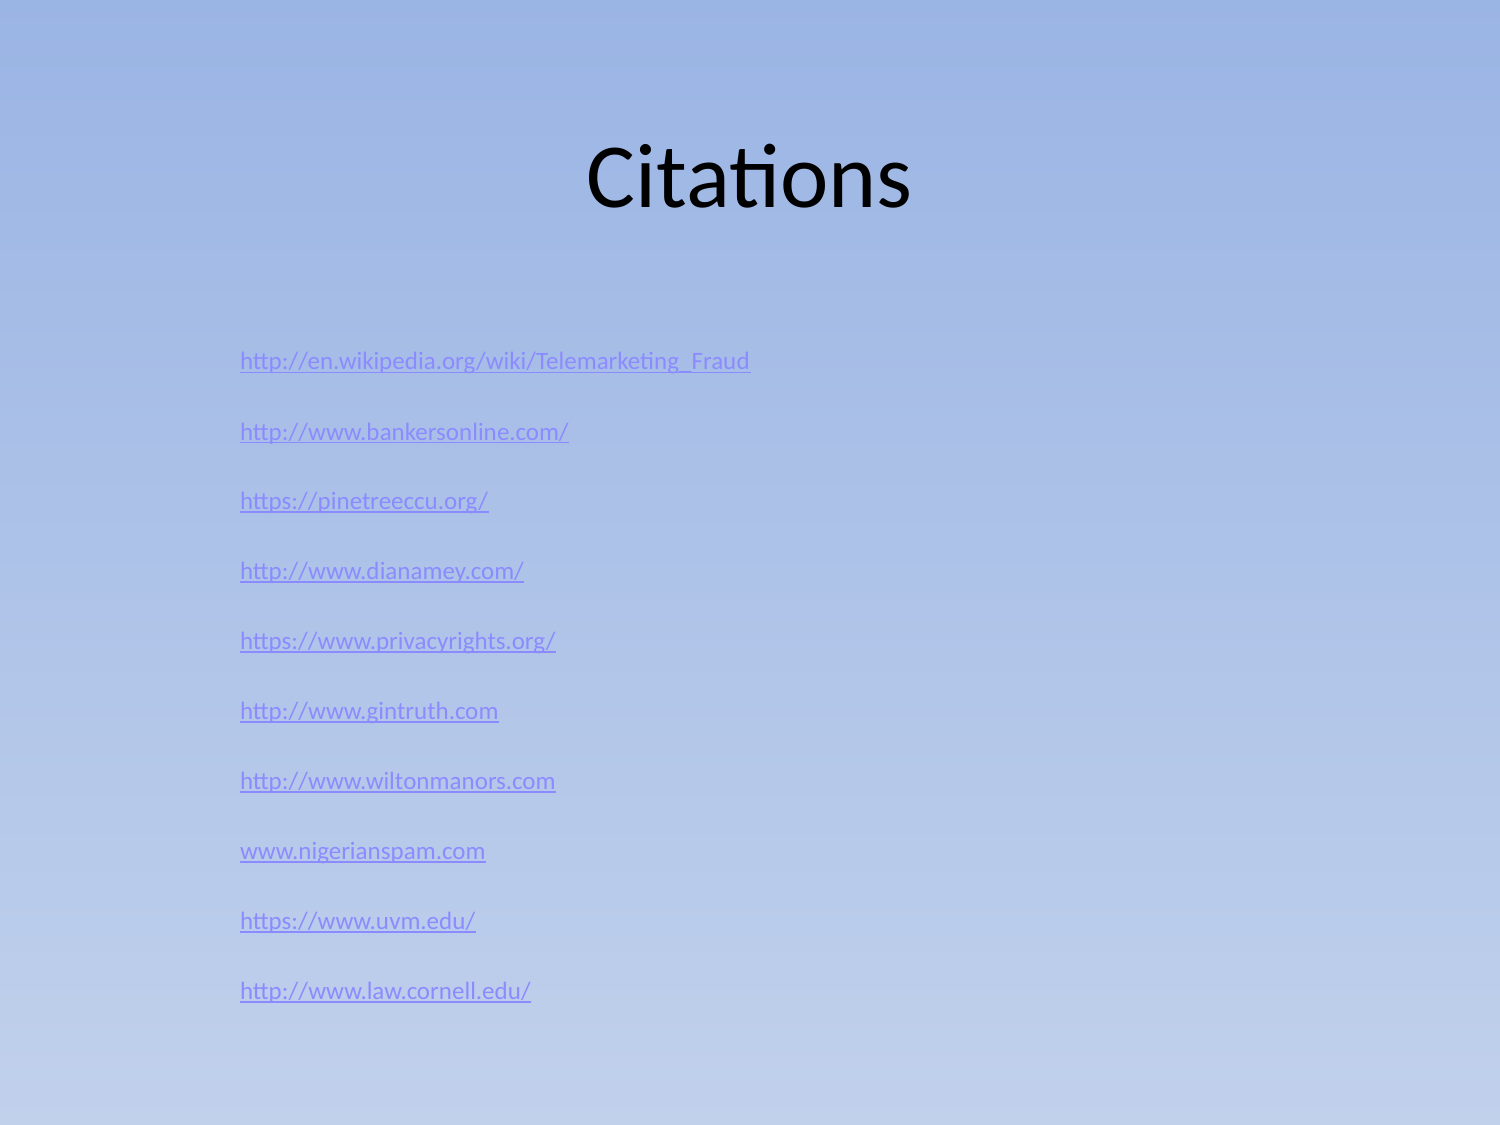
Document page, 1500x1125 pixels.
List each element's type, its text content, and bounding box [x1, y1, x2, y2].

subtitle http://en.wikipedia.org/wiki/Telemarketing_Fraud http://www.bankersonline.com/ https://pinetreeccu.org/ http://www.dianamey.com/ https://www.privacyrights.org/ http://www.gintruth.com http://www.wiltonmanors.com www.nigerianspam.com https://www.uvm.edu/ http://www.law.cornell.edu/ [225, 337, 1275, 1025]
title Citations [112, 50, 1388, 292]
